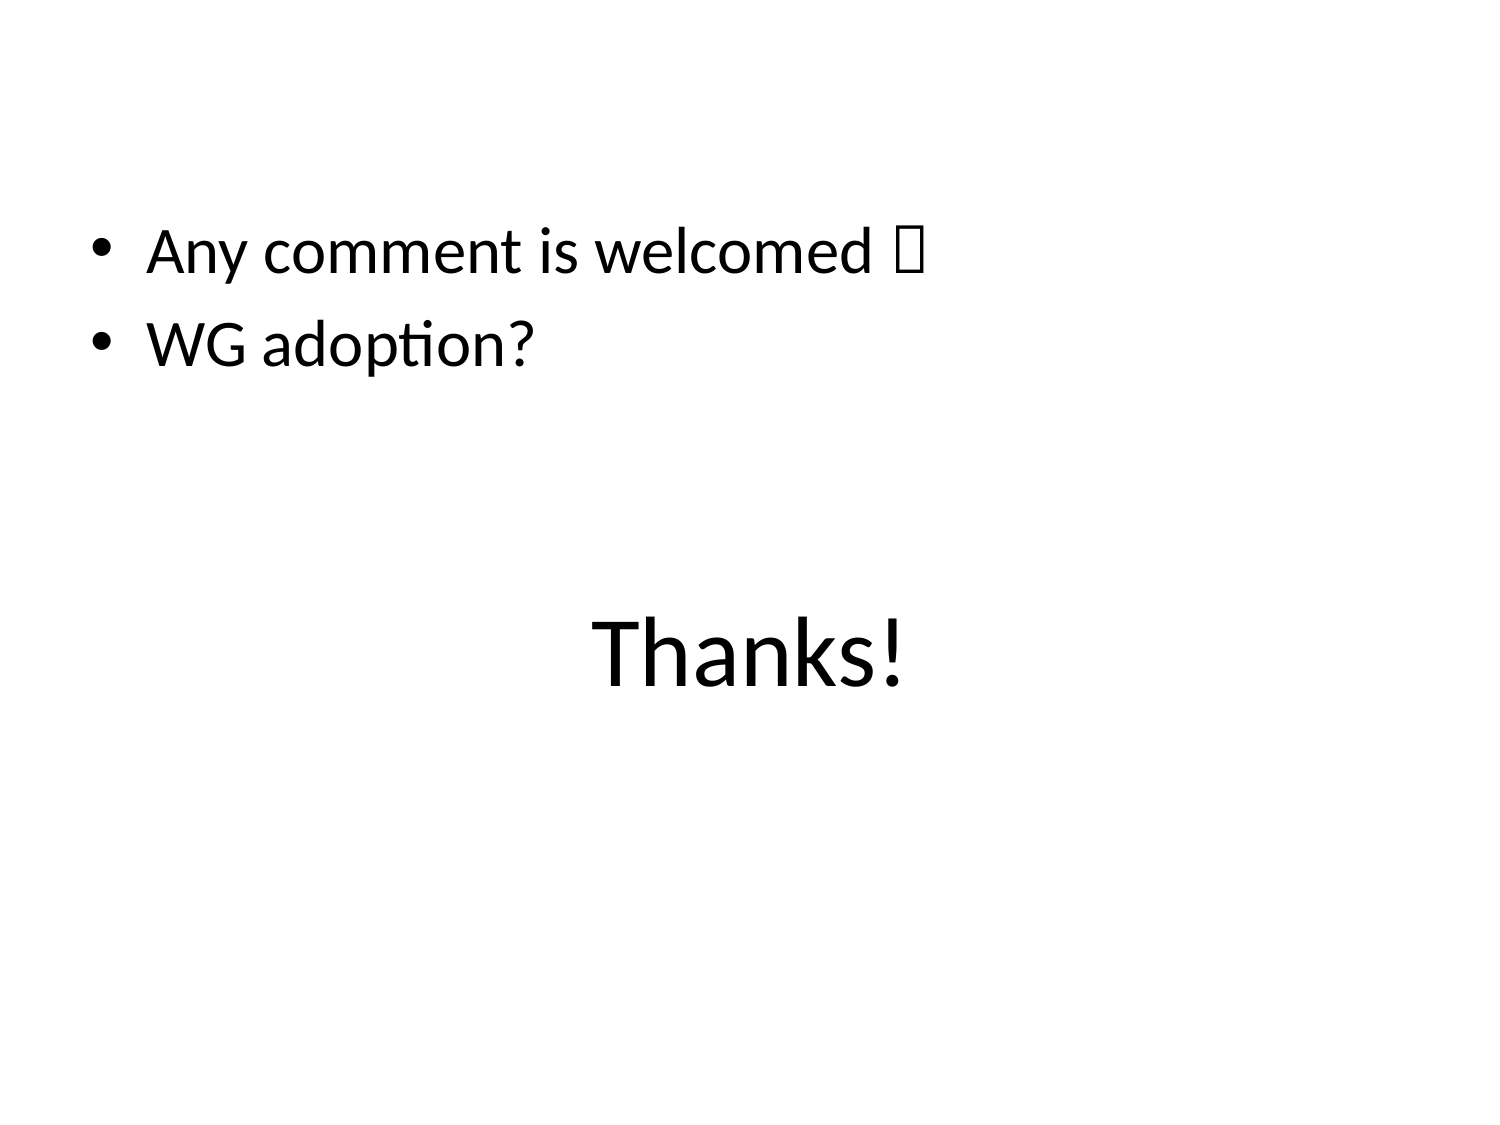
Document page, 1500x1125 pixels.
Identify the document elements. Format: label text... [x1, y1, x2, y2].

list Any comment is welcomed  WG adoption? Thanks! [75, 199, 1425, 942]
